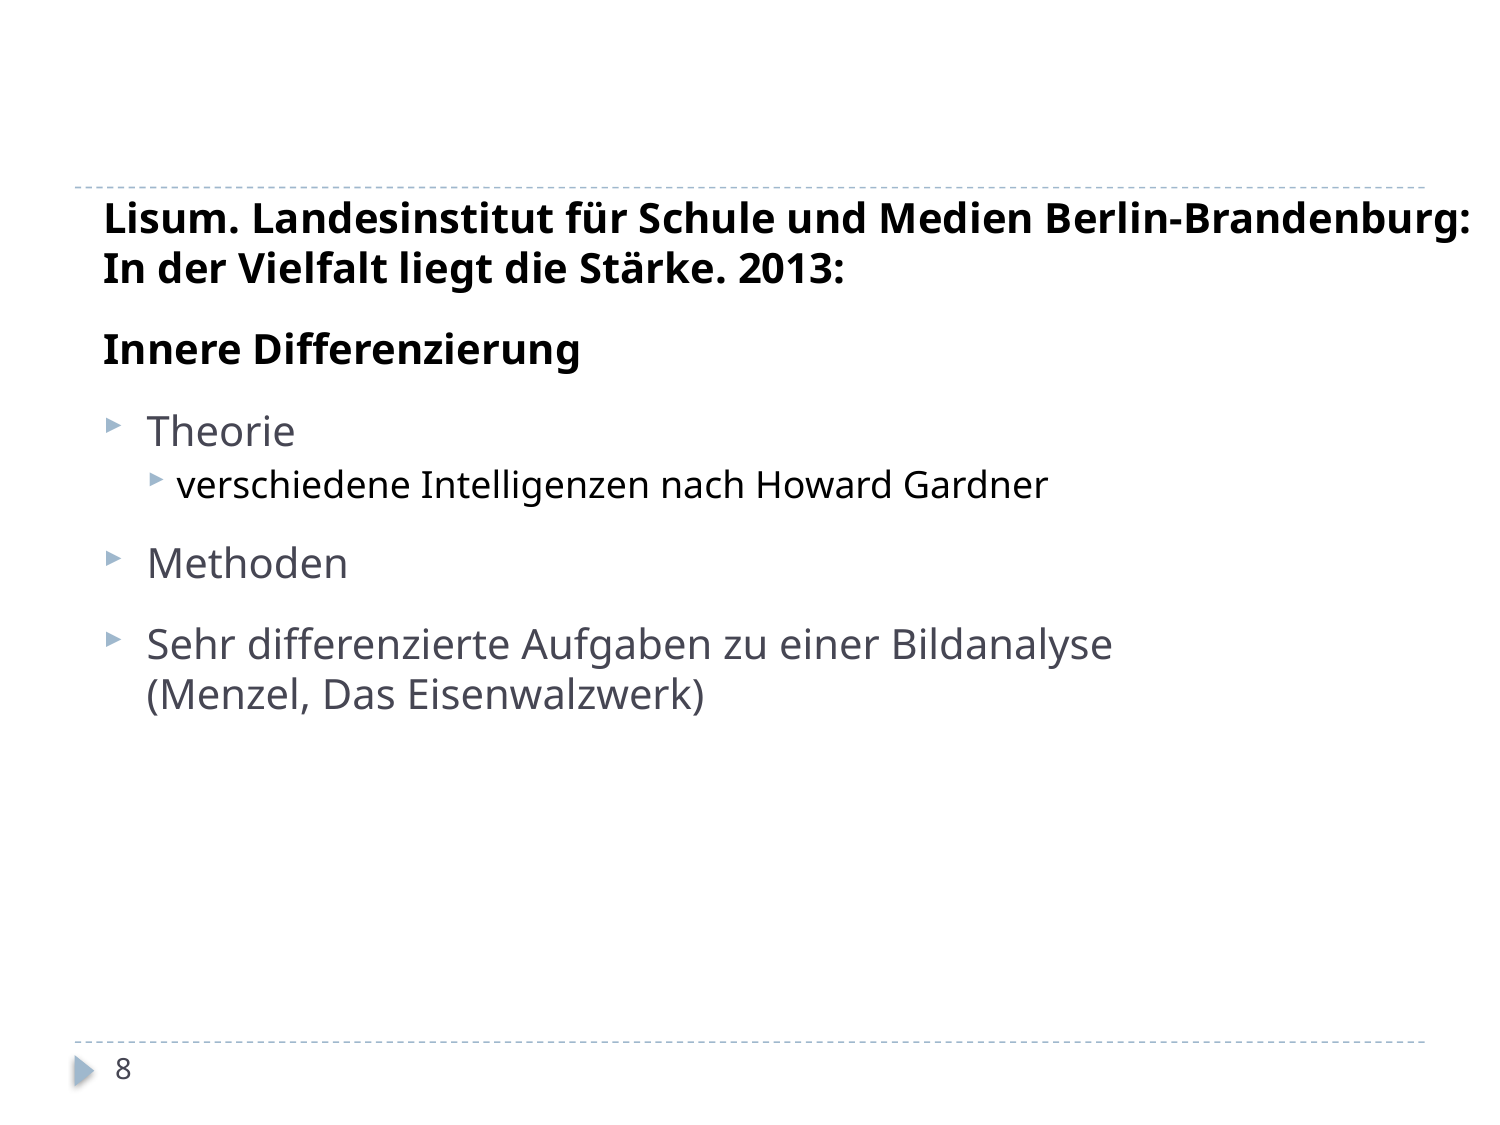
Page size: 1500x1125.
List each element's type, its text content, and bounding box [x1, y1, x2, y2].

text_box Lisum. Landesinstitut für Schule und Medien Berlin-Brandenburg: In der Vielfalt liegt die Stärke. 2013: Innere Differenzierung Theorie verschiedene Intelligenzen nach Howard Gardner Methoden Sehr differenzierte Aufgaben zu einer Bildanalyse (Menzel, Das Eisenwalzwerk) [88, 184, 1500, 912]
slide_number 8 [100, 1042, 426, 1103]
